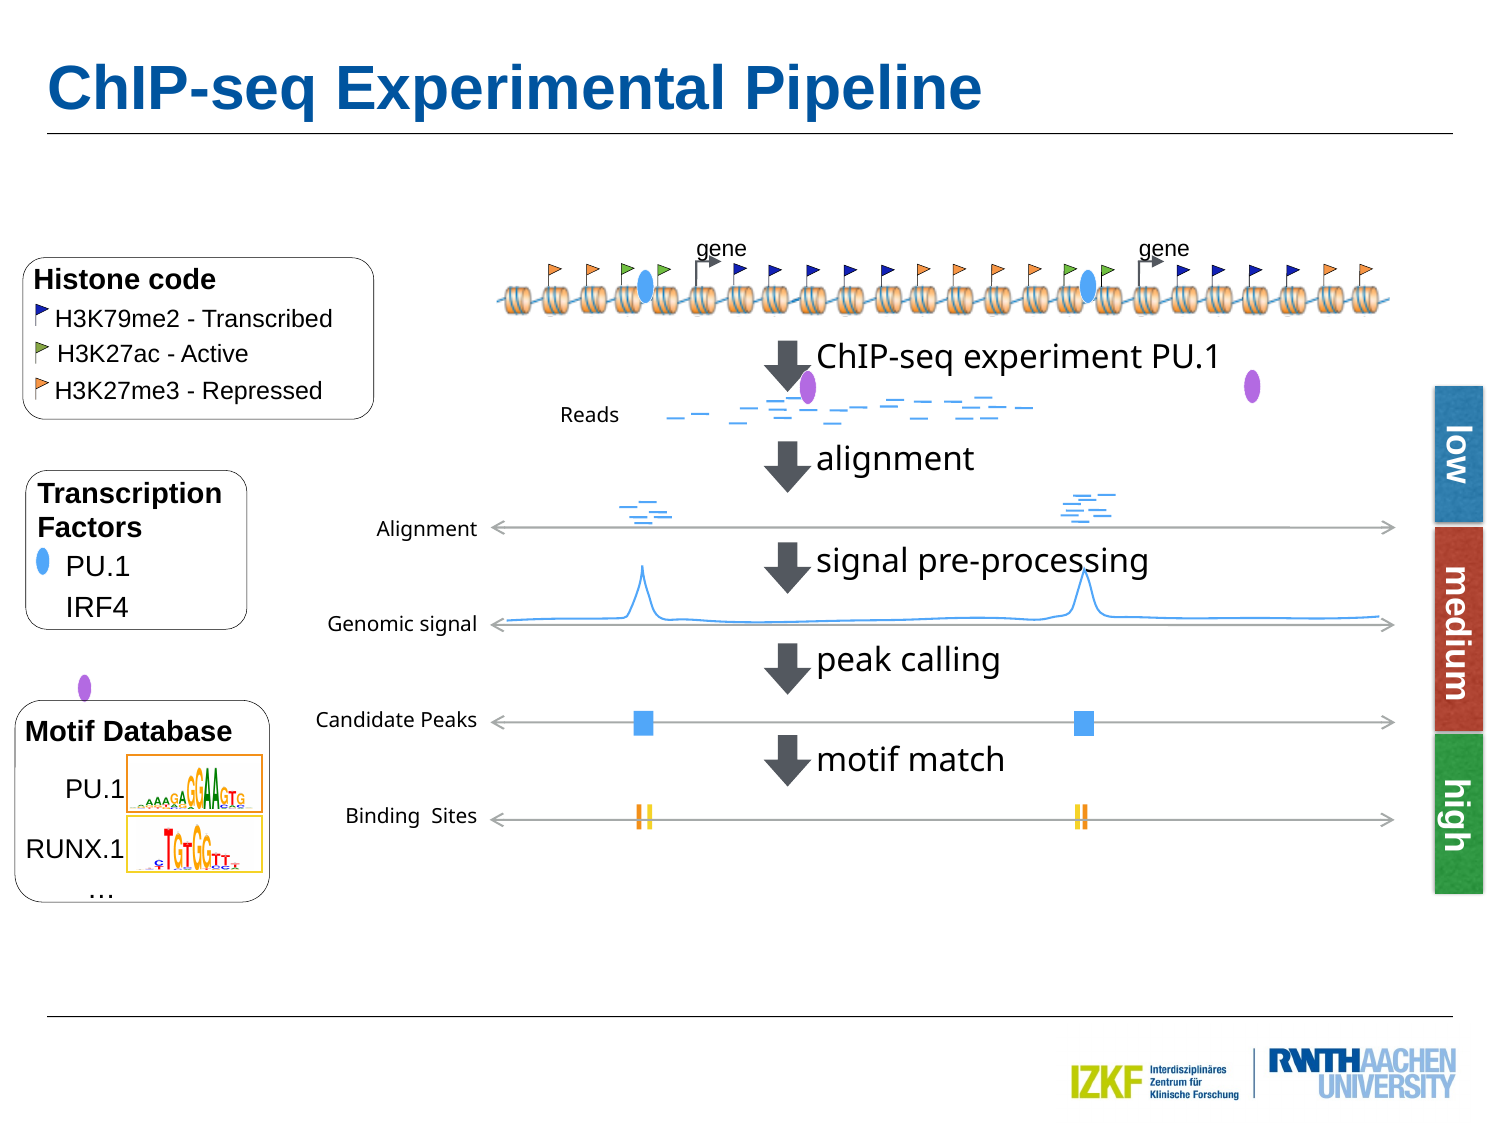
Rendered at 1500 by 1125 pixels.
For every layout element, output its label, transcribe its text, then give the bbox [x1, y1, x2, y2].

text_box [733, 263, 747, 278]
text_box [647, 820, 653, 830]
text_box [586, 264, 600, 278]
text_box [763, 340, 811, 392]
text_box [1435, 711, 1483, 731]
text_box Candidate Peaks [276, 699, 482, 739]
text_box … [82, 865, 197, 902]
text_box [636, 820, 642, 830]
text_box Alignment [357, 508, 482, 548]
text_box H3K79me2 - Transcribed [50, 297, 367, 334]
text_box Histone code [29, 256, 273, 291]
text_box [1075, 820, 1080, 830]
text_box [1435, 386, 1483, 420]
text_box H3K27ac - Active [52, 333, 354, 369]
text_box [1323, 264, 1337, 278]
text_box [35, 304, 49, 326]
text_box [917, 264, 931, 278]
text_box [657, 264, 671, 278]
text_box [697, 258, 722, 268]
text_box [1177, 265, 1190, 278]
text_box [25, 476, 247, 630]
text_box [1101, 265, 1115, 278]
text_box [506, 565, 1380, 623]
text_box [1249, 265, 1263, 278]
text_box [1082, 820, 1088, 830]
text_box [1435, 734, 1483, 773]
text_box Binding Sites [315, 795, 482, 835]
text_box Reads [540, 394, 625, 434]
text_box alignment [811, 429, 1244, 484]
text_box [1212, 265, 1225, 278]
text_box medium [1434, 561, 1487, 711]
text_box high [1433, 773, 1486, 861]
text_box [763, 643, 811, 695]
text_box Genomic signal [293, 603, 482, 643]
text_box [621, 263, 635, 278]
text_box Transcription Factors [33, 469, 276, 543]
text_box [490, 715, 633, 730]
picture [135, 818, 254, 870]
text_box [763, 735, 812, 787]
text_box [799, 370, 817, 405]
text_box [35, 342, 49, 364]
text_box [1286, 265, 1300, 278]
text_box [548, 264, 562, 278]
text_box ChIP-seq Experimental Pipeline [47, 0, 1453, 122]
text_box motif match [811, 728, 1089, 787]
picture [129, 763, 266, 810]
text_box [1074, 711, 1094, 736]
text_box [1063, 264, 1077, 278]
text_box [881, 265, 895, 278]
text_box low [1435, 420, 1487, 491]
text_box [844, 265, 857, 278]
text_box [647, 804, 653, 819]
text_box [638, 269, 653, 278]
text_box [35, 377, 49, 400]
text_box [22, 257, 374, 420]
text_box H3K27me3 - Repressed [50, 369, 351, 406]
text_box gene [1134, 229, 1200, 258]
text_box [768, 265, 782, 278]
text_box [633, 710, 654, 736]
text_box ChIP-seq experiment PU.1 [811, 329, 1255, 381]
text_box [1082, 804, 1088, 819]
text_box [953, 264, 966, 278]
text_box [1094, 715, 1396, 730]
text_box [1243, 369, 1261, 404]
text_box [1080, 269, 1095, 278]
text_box [77, 674, 92, 700]
text_box [1028, 264, 1042, 278]
text_box [806, 265, 820, 278]
text_box gene [692, 229, 757, 258]
text_box [763, 441, 811, 493]
text_box [1435, 527, 1483, 561]
text_box [991, 264, 1005, 278]
text_box [1435, 861, 1483, 894]
text_box Motif Database [20, 708, 264, 782]
text_box [1075, 804, 1080, 819]
text_box [14, 712, 270, 903]
text_box signal pre-processing [811, 529, 1238, 589]
text_box peak calling [811, 628, 1122, 688]
text_box [1435, 491, 1483, 522]
text_box [490, 520, 1396, 535]
text_box [1139, 258, 1165, 268]
text_box [489, 617, 1396, 633]
text_box [636, 804, 642, 819]
text_box [264, 711, 270, 767]
text_box [1359, 264, 1373, 278]
text_box [763, 542, 811, 594]
text_box [23, 700, 261, 708]
picture [1056, 1023, 1471, 1123]
picture [496, 279, 1390, 317]
